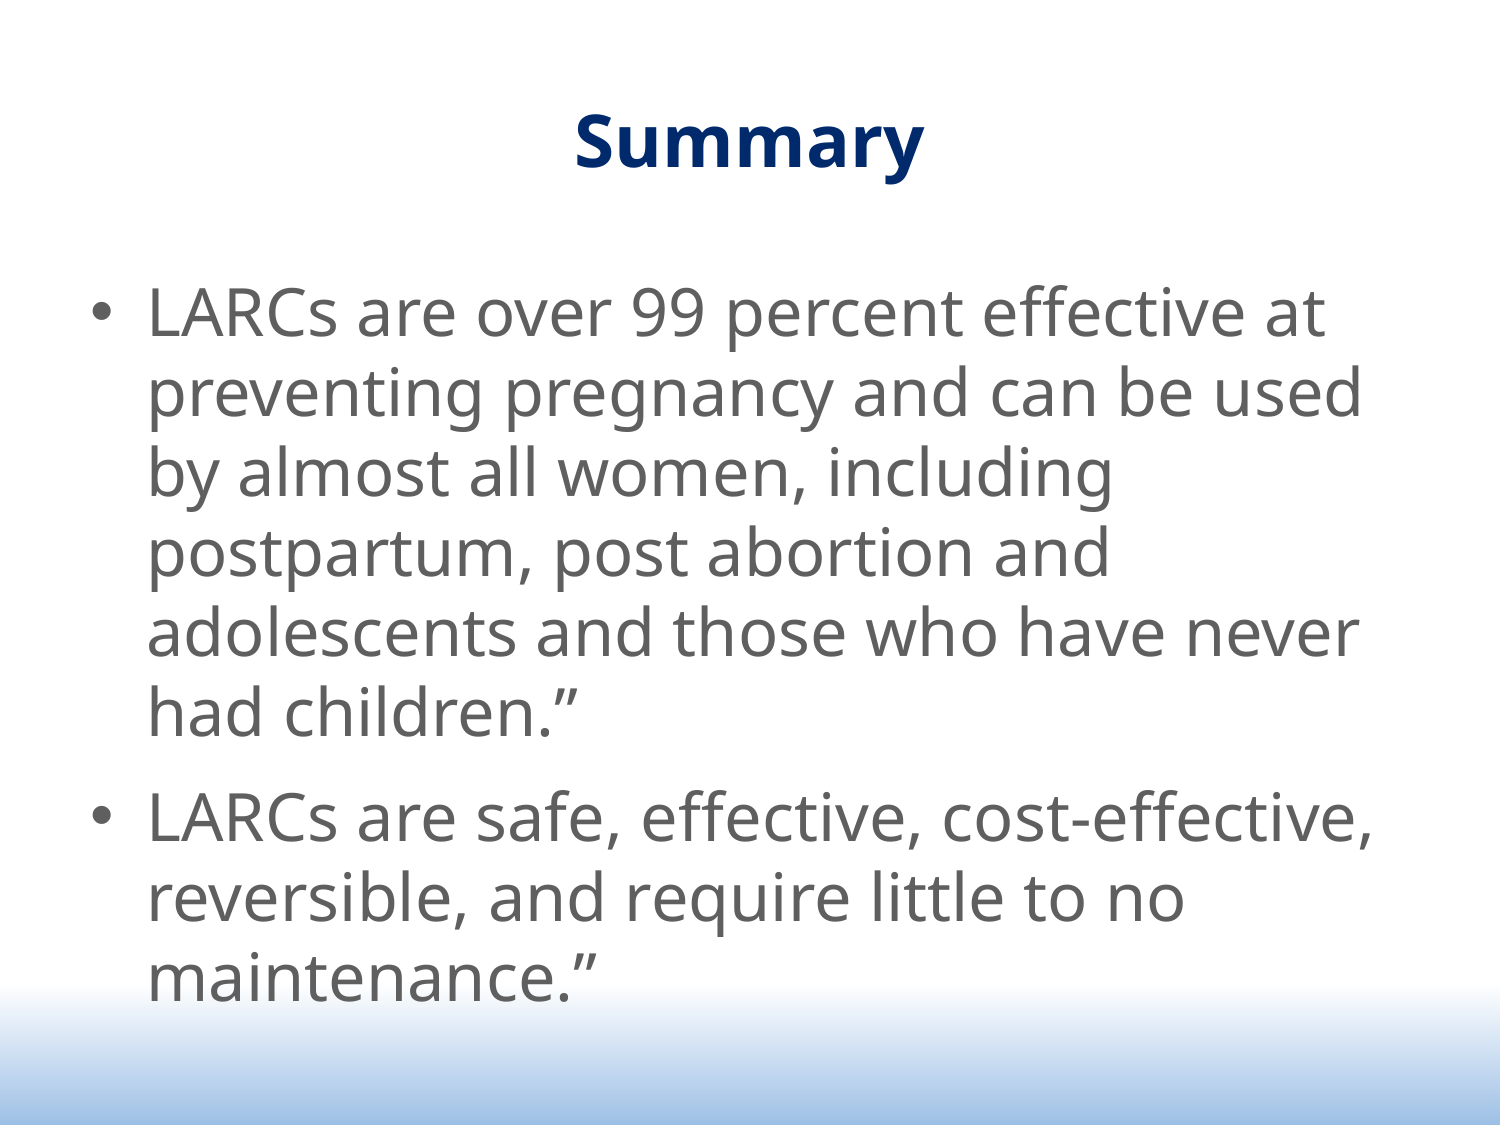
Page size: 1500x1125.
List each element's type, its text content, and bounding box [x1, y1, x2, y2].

title Summary [75, 45, 1425, 233]
list LARCs are over 99 percent effective at preventing pregnancy and can be used by almost all women, including postpartum, post abortion and adolescents and those who have never had children.” LARCs are safe, effective, cost-effective, reversible, and require little to no maintenance.” [75, 262, 1425, 1005]
